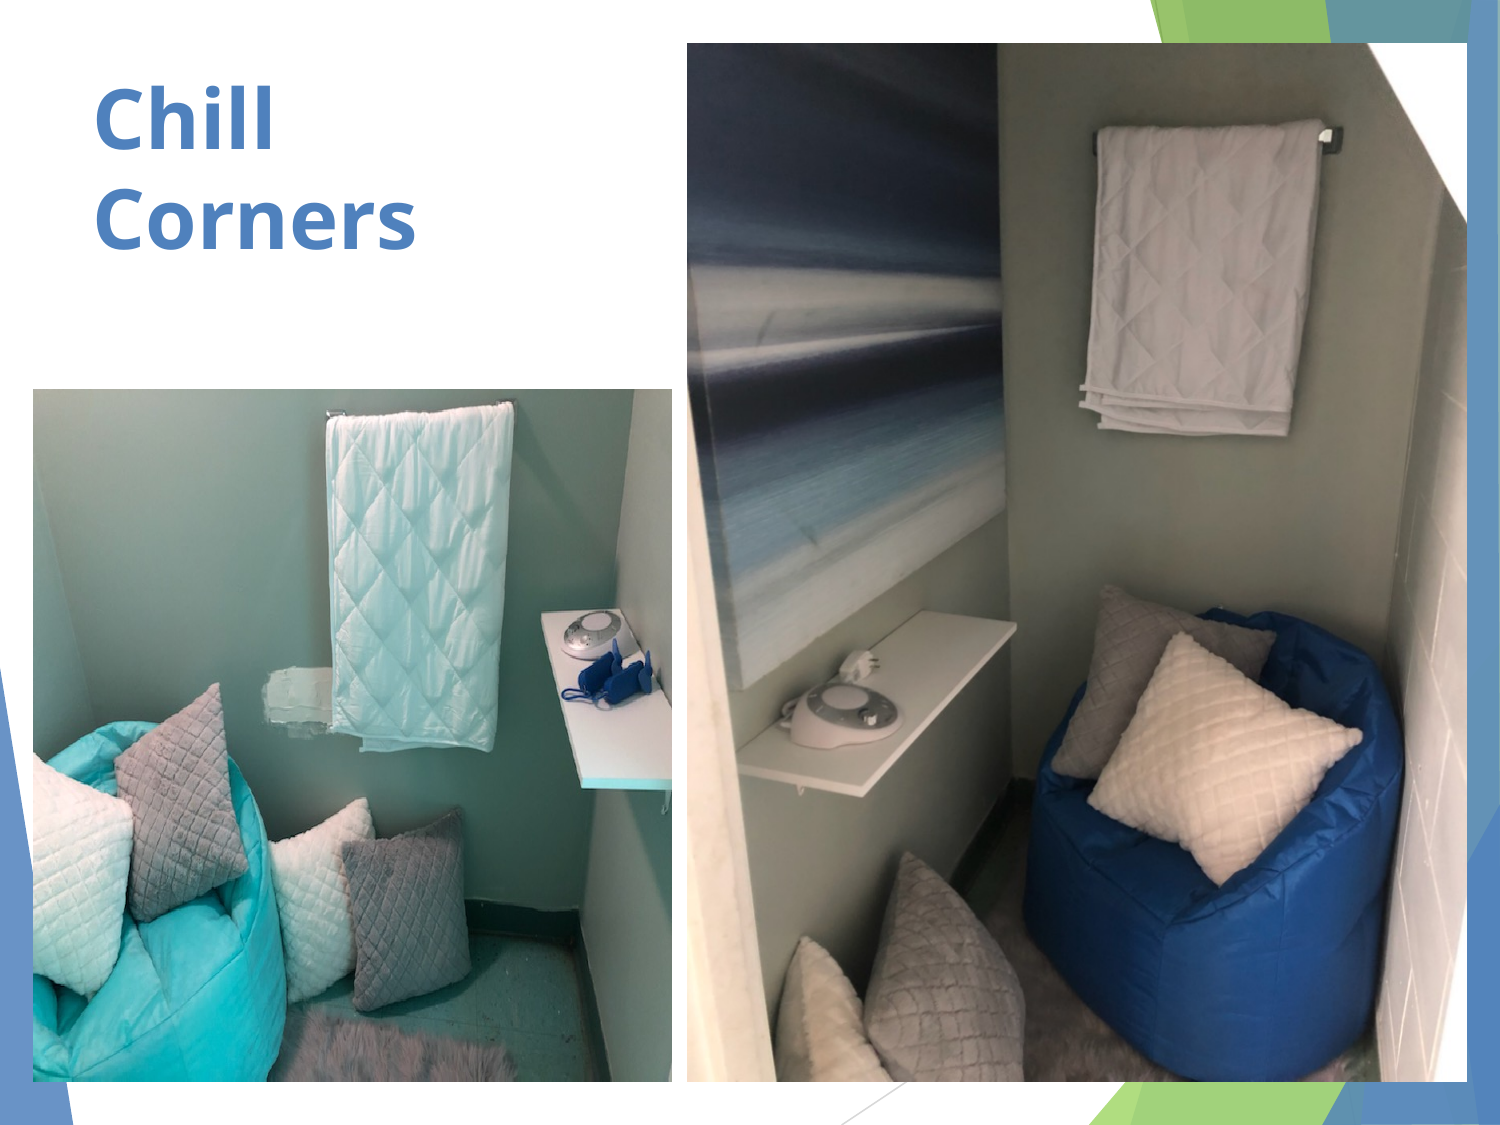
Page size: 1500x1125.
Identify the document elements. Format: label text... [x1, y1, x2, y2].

picture [687, 42, 1467, 1083]
title Chill Corners [77, 157, 627, 274]
picture [33, 388, 672, 1082]
